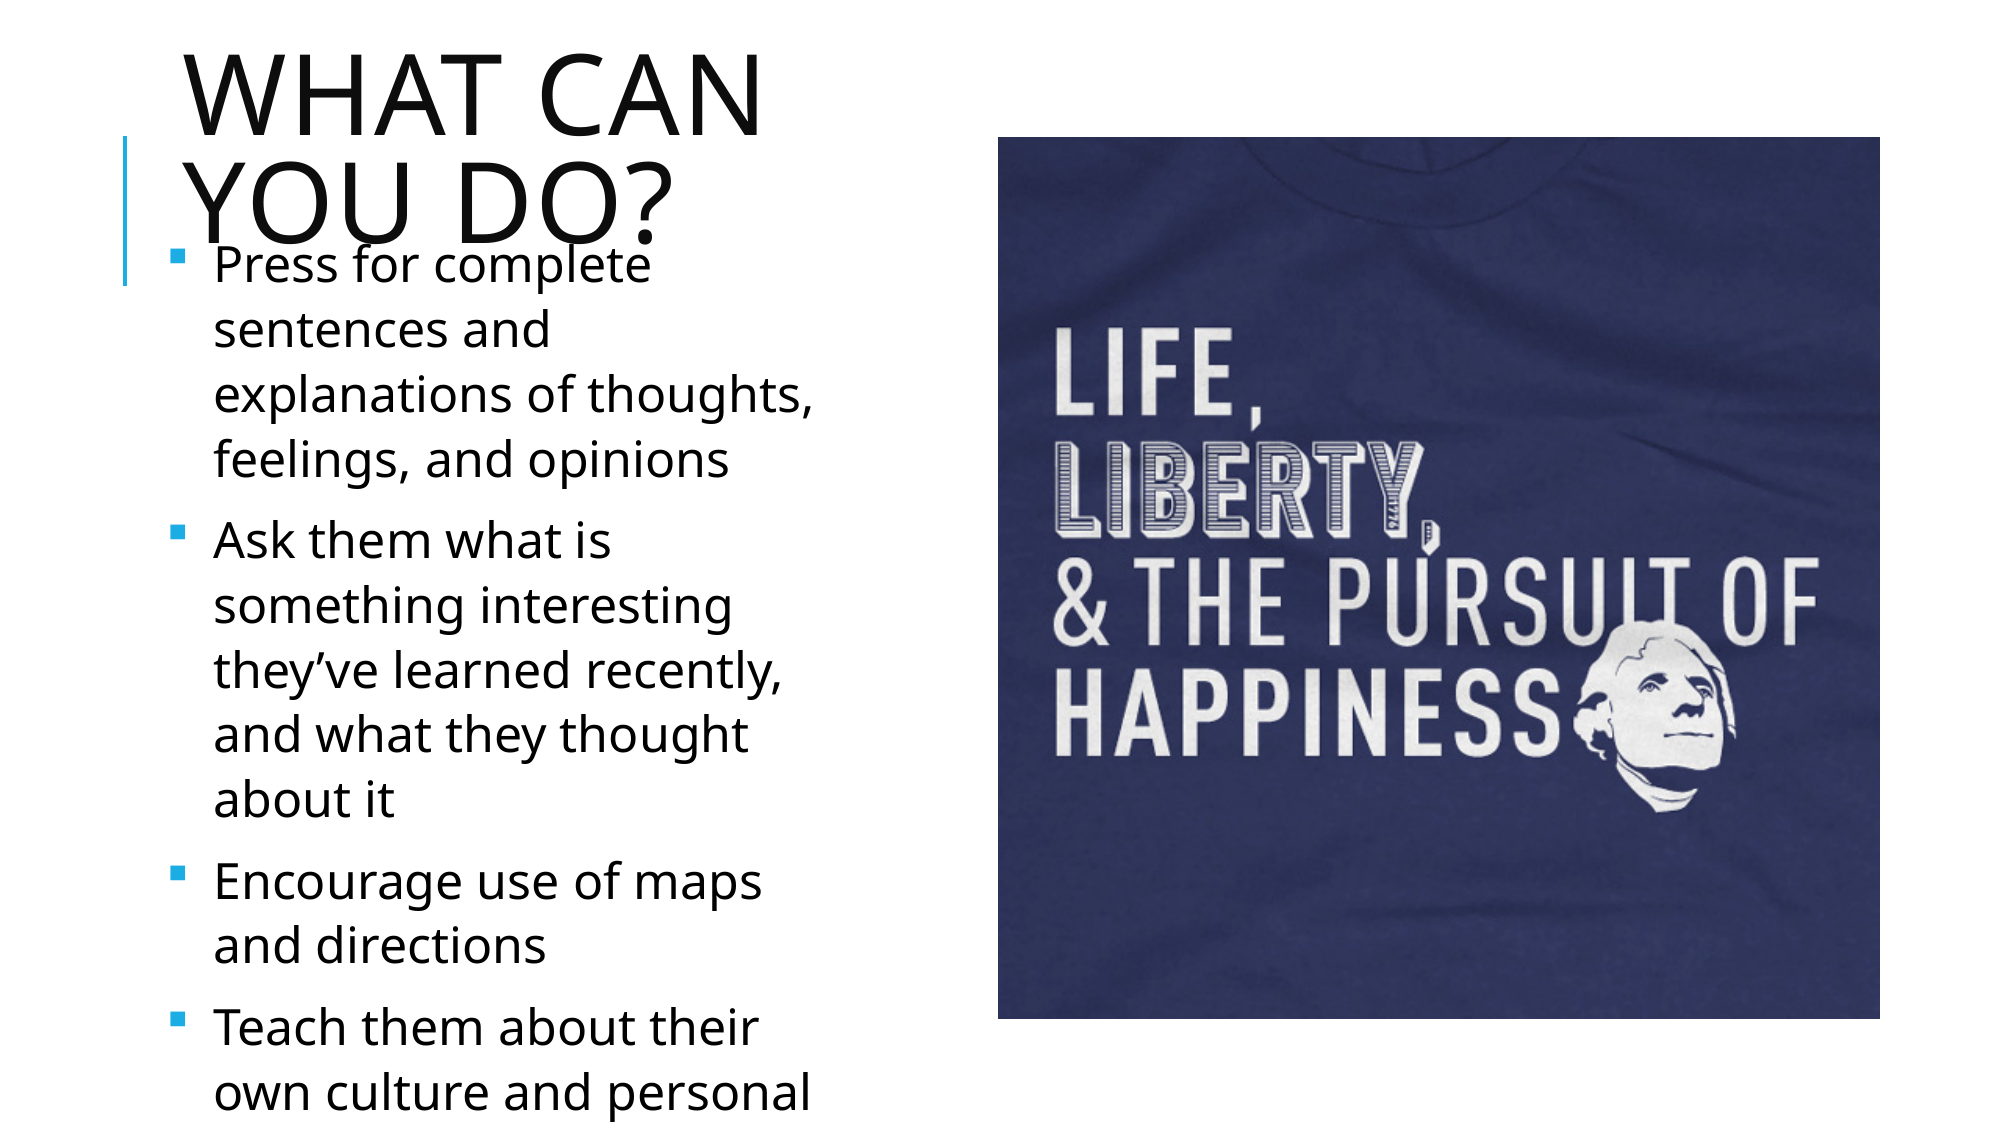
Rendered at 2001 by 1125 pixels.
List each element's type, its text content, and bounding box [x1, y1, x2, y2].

list Press for complete sentences and explanations of thoughts, feelings, and opinions Ask them what is something interesting they’ve learned recently, and what they thought about it Encourage use of maps and directions Teach them about their own culture and personal history [151, 220, 871, 1019]
picture [998, 137, 1880, 1019]
title What can You do? [167, 14, 888, 300]
